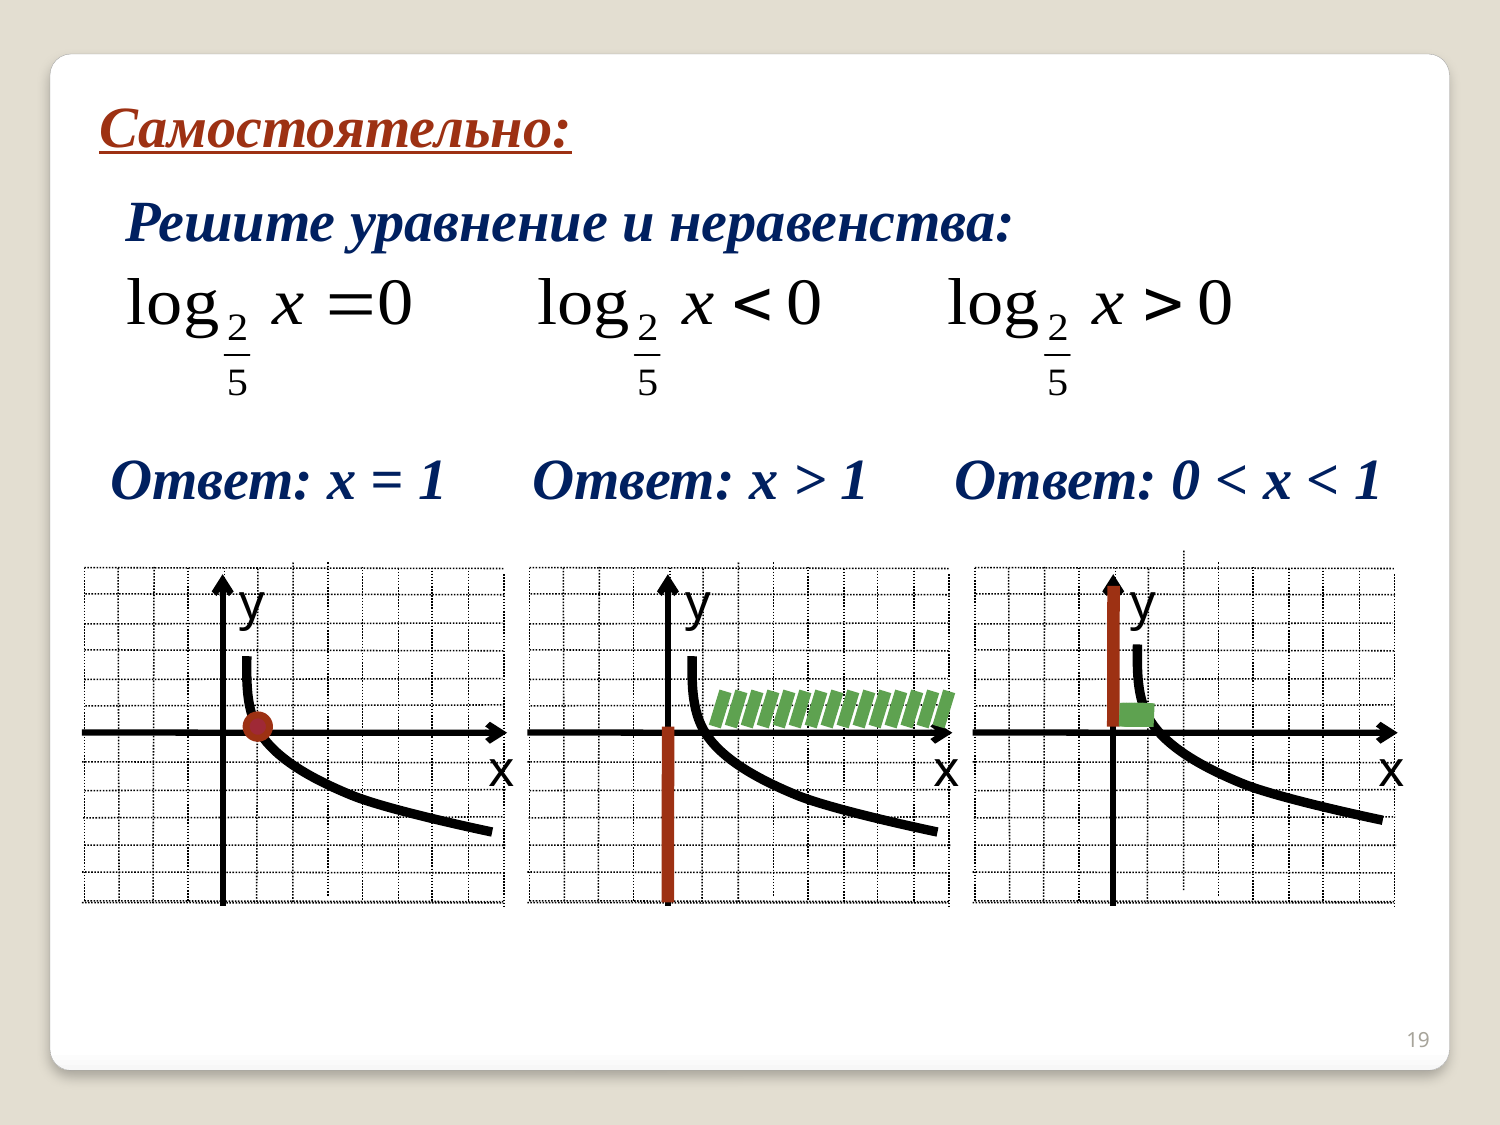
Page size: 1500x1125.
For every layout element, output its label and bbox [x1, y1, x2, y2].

text_box [81, 562, 516, 909]
text_box [84, 82, 587, 167]
text_box [95, 433, 464, 519]
text_box [527, 562, 962, 909]
text_box [940, 433, 1399, 519]
slide_number [1369, 1002, 1445, 1063]
text_box [517, 433, 886, 519]
text_box [110, 175, 1246, 408]
text_box [972, 562, 1407, 909]
